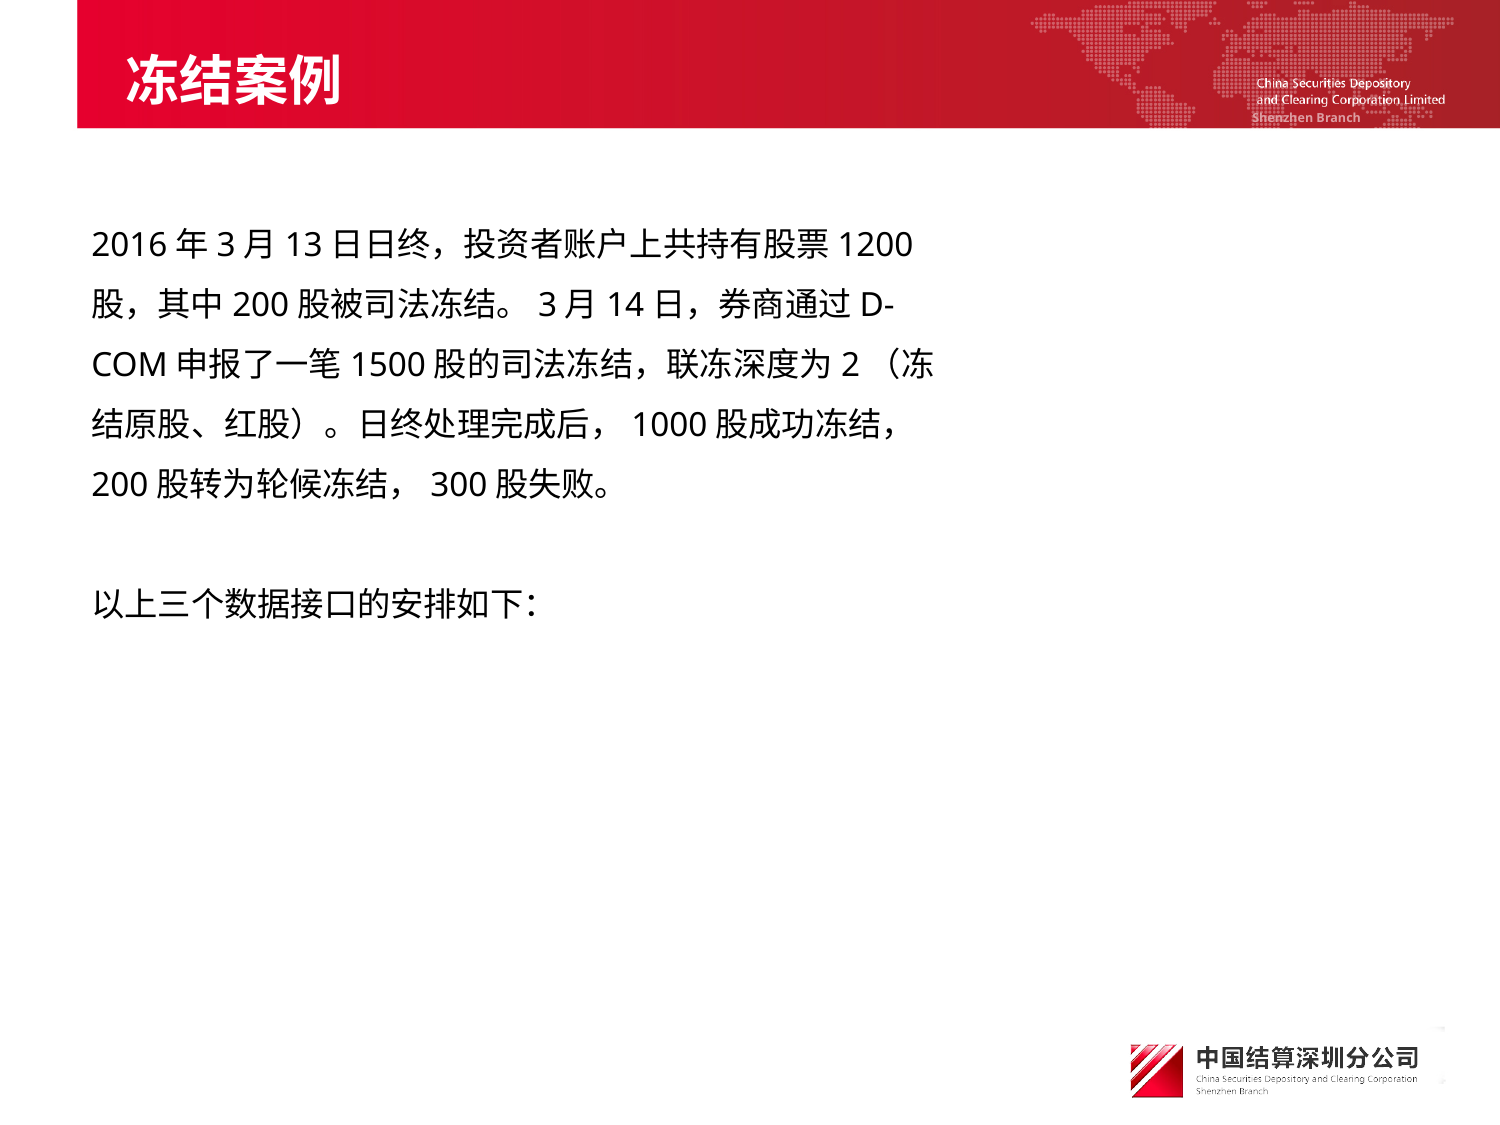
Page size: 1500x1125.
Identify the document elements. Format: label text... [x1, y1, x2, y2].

picture [0, 0, 1500, 1125]
text_box 冻结案例 [110, 30, 1495, 119]
text_box 2016年3月13日日终，投资者账户上共持有股票1200股，其中200股被司法冻结。3月14日，券商通过D-COM申报了一笔1500股的司法冻结，联冻深度为2（冻结原股、红股）。日终处理完成后，1000股成功冻结，200股转为轮候冻结，300股失败。 以上三个数据接口的安排如下： [76, 196, 951, 631]
